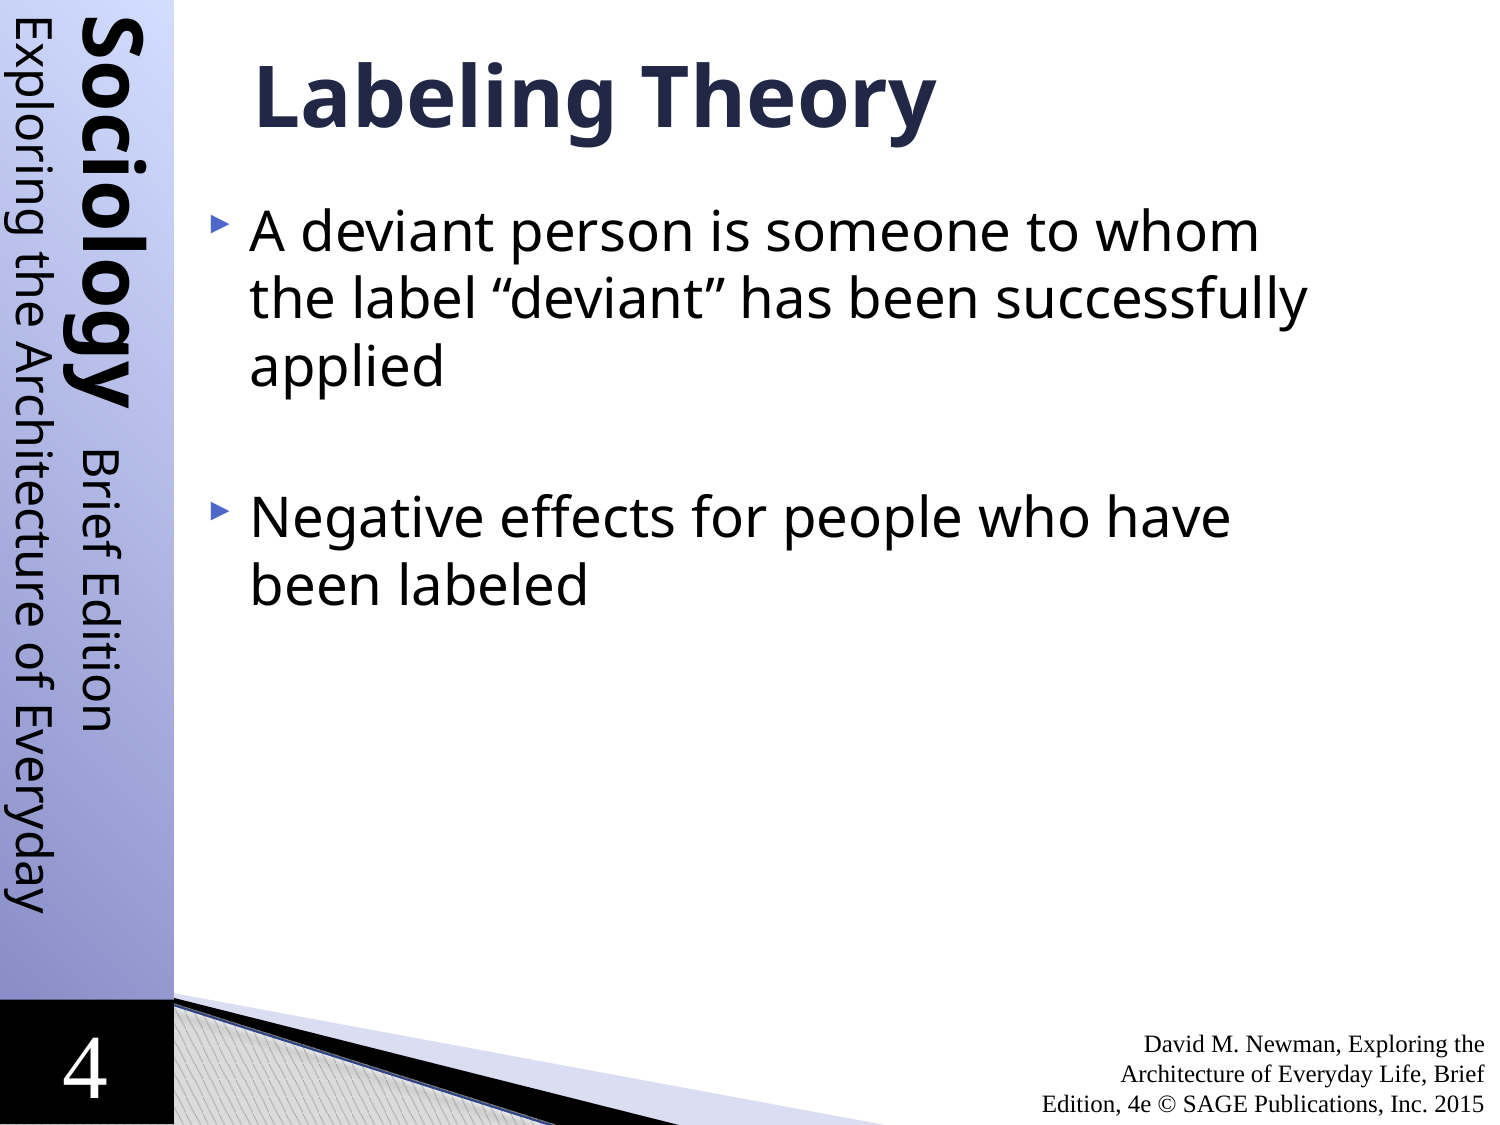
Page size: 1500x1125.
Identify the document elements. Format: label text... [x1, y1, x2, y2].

list A deviant person is someone to whom the label “deviant” has been successfully applied Negative effects for people who have been labeled [174, 187, 1325, 987]
picture [174, 1003, 558, 1125]
title Labeling Theory [237, 0, 1500, 188]
footer David M. Newman, Exploring the Architecture of Everyday Life, Brief Edition, 4e © SAGE Publications, Inc. 2015 [1025, 1065, 1500, 1125]
